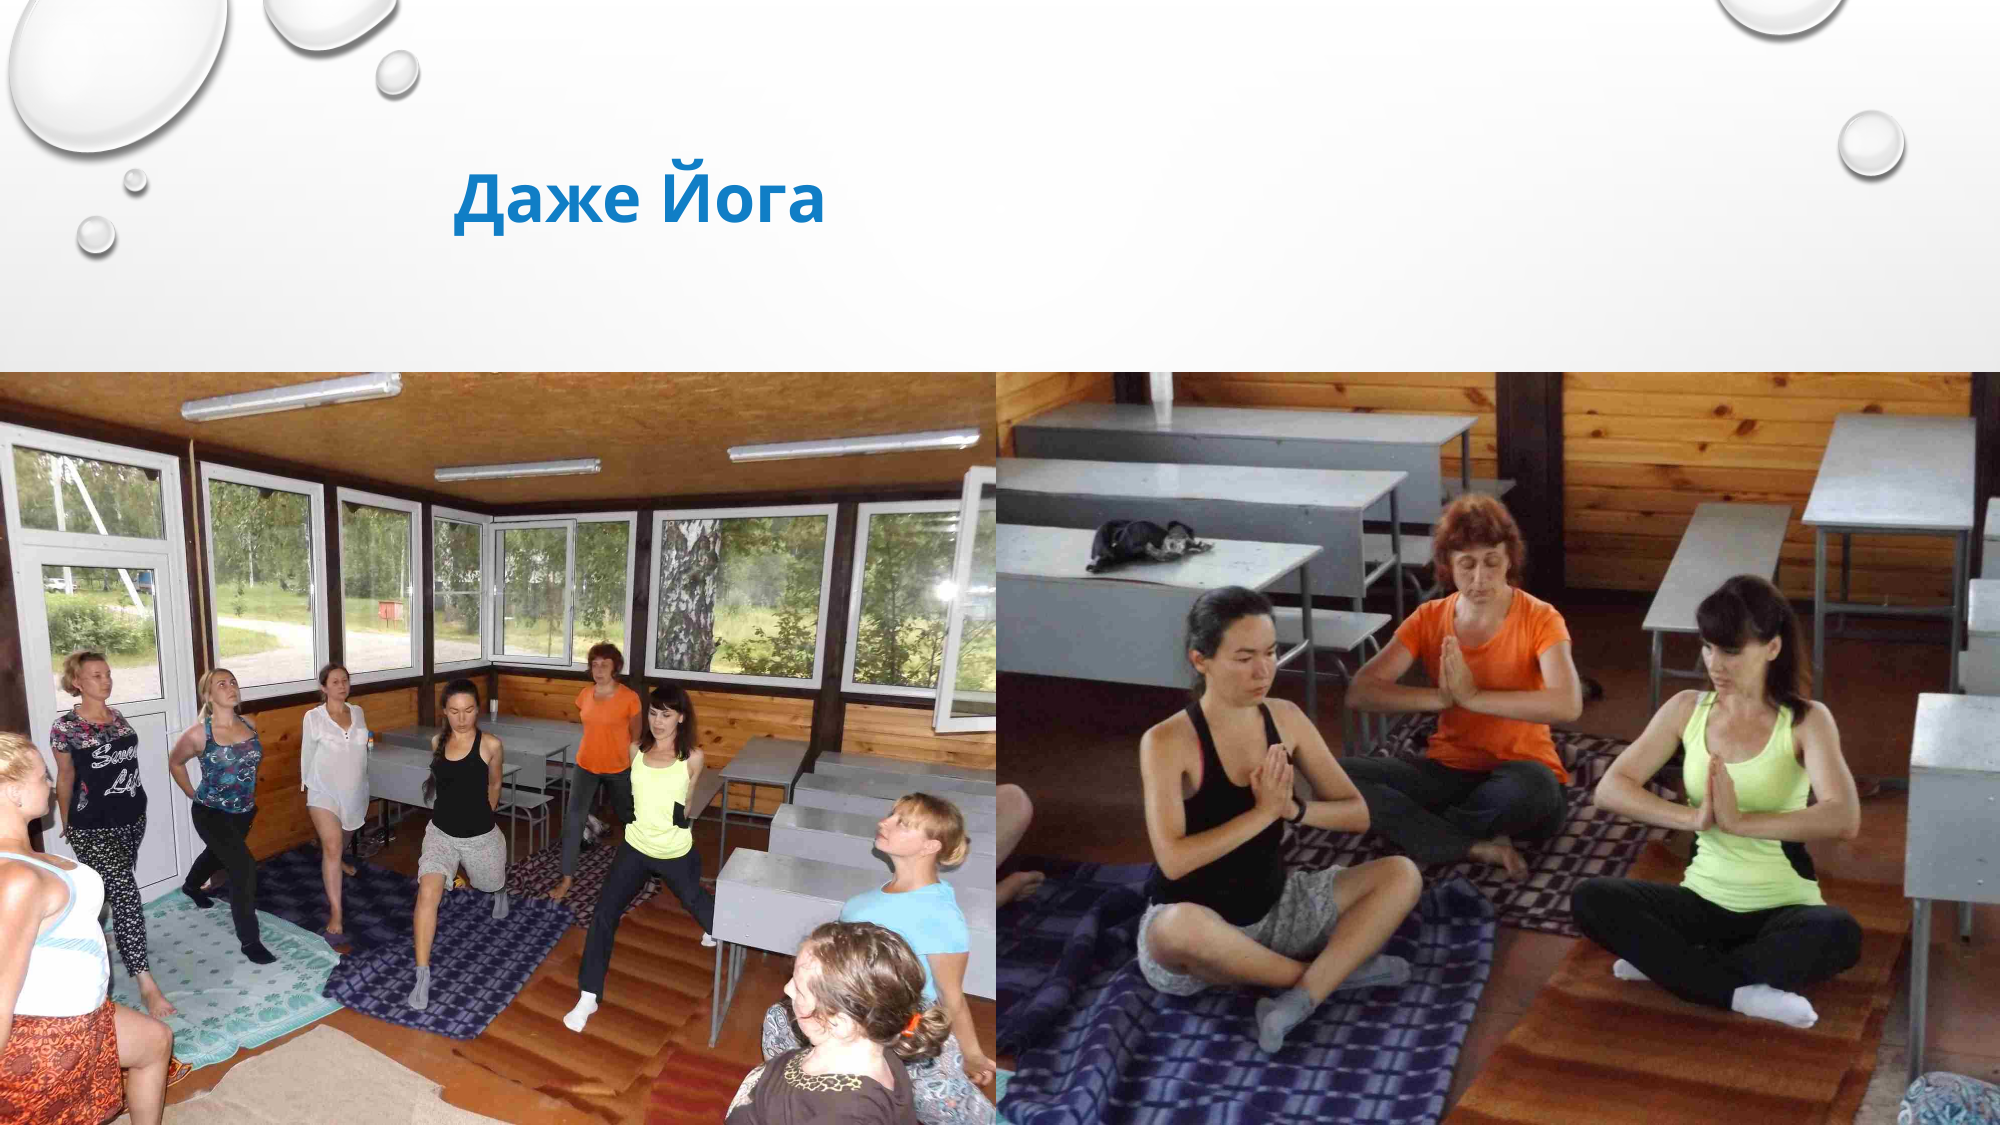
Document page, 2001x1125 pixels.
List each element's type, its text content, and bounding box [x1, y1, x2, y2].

picture [0, 0, 2000, 1125]
text_box Даже Йога [439, 148, 1653, 323]
